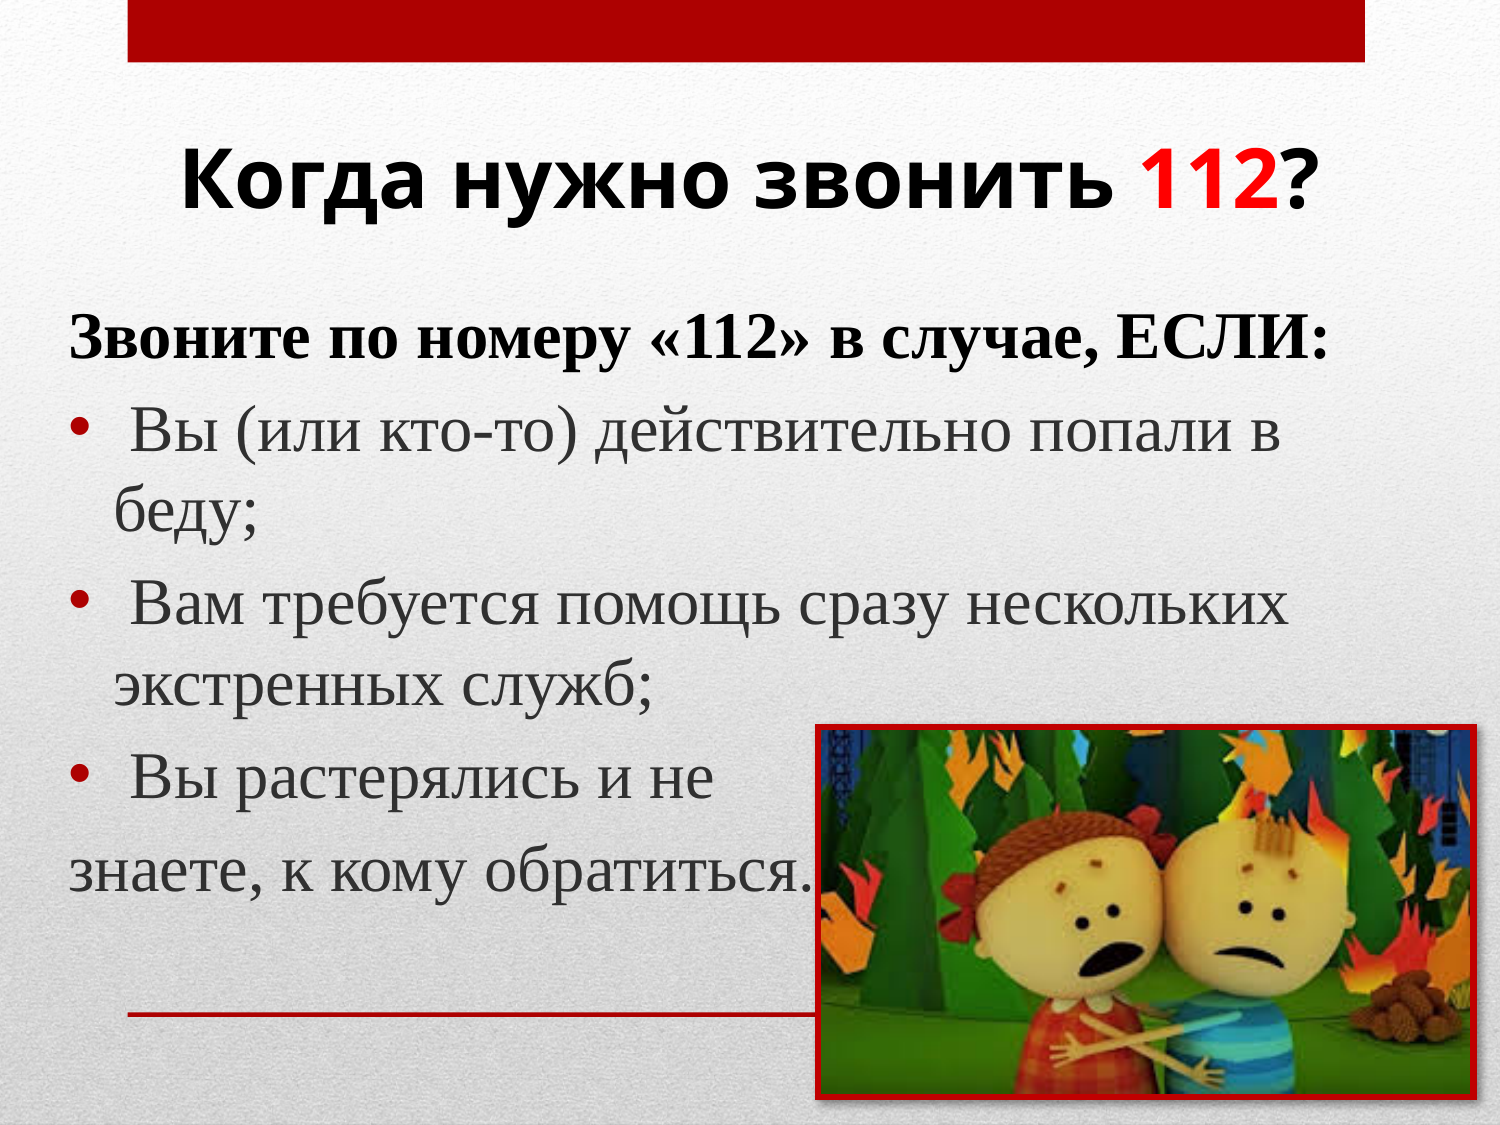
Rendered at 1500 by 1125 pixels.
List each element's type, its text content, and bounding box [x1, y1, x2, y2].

picture [820, 729, 1472, 1095]
list Звоните по номеру «112» в случае, ЕСЛИ: Вы (или кто-то) действительно попали в беду; Вам требуется помощь сразу нескольких экстренных служб; Вы растерялись и не знаете, к кому обратиться. [53, 255, 1436, 1012]
title Когда нужно звонить 112? [123, 66, 1375, 233]
